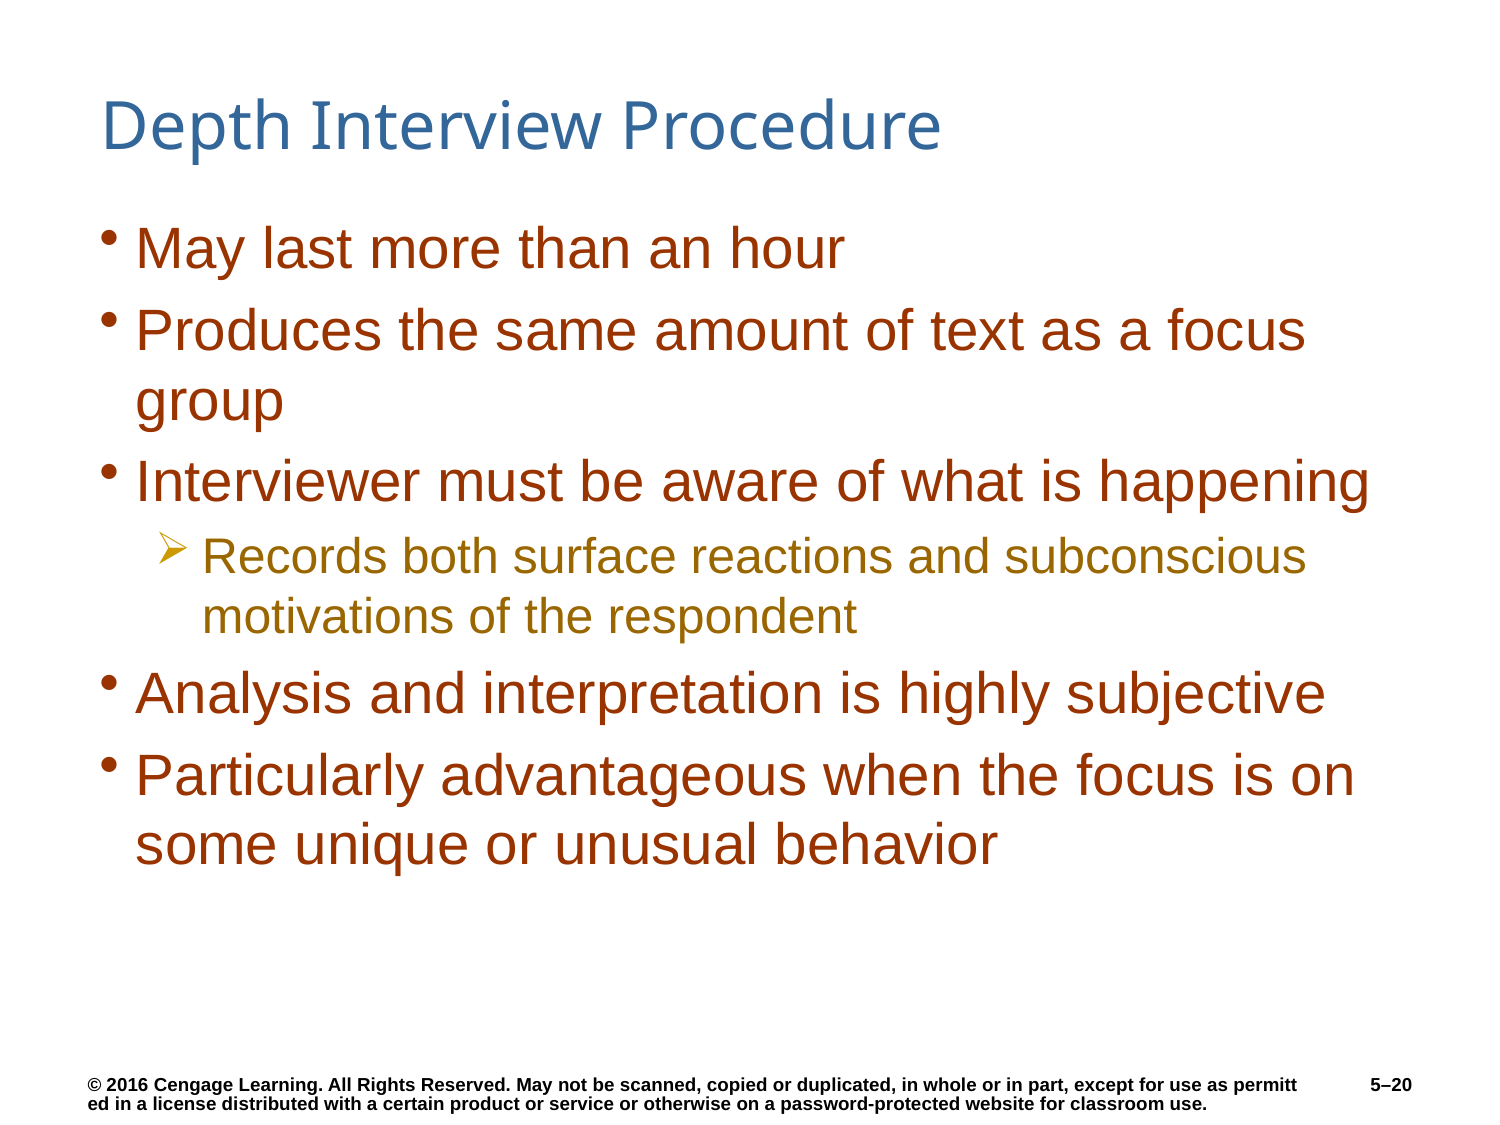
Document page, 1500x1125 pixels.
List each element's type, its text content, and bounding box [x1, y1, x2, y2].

list May last more than an hour Produces the same amount of text as a focus group Interviewer must be aware of what is happening Records both surface reactions and subconscious motivations of the respondent Analysis and interpretation is highly subjective Particularly advantageous when the focus is on some unique or unusual behavior [84, 202, 1414, 1013]
title Depth Interview Procedure [85, 75, 1411, 171]
slide_number 5–20 [1050, 1042, 1413, 1103]
footer © 2016 Cengage Learning. All Rights Reserved. May not be scanned, copied or duplicated, in whole or in part, except for use as permitted in a license distributed with a certain product or service or otherwise on a password-protected website for classroom use. [87, 1057, 1050, 1103]
